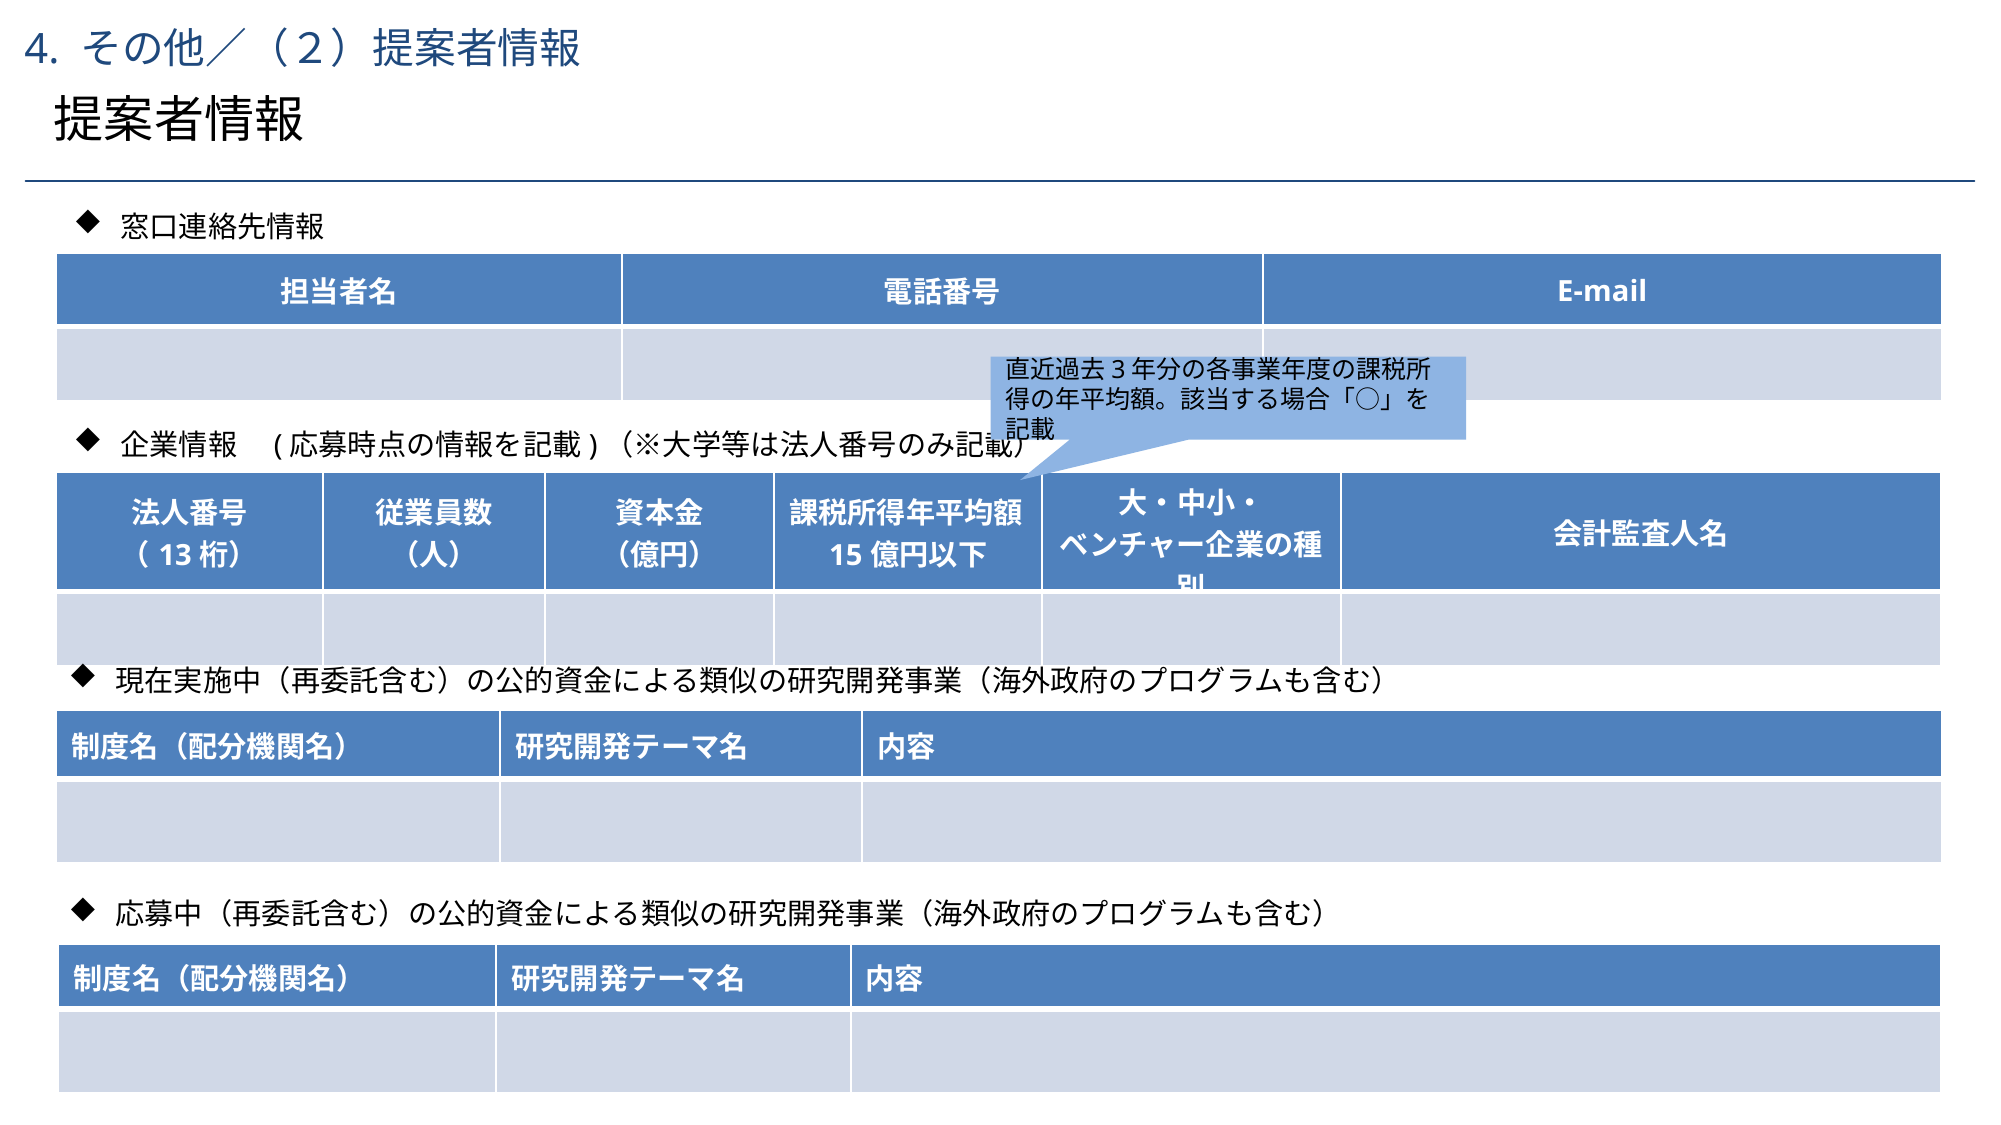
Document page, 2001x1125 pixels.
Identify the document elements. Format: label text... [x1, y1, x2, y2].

table_cell [1342, 594, 1940, 665]
table_header 大・中小・ ベンチャー企業の種別 [1043, 473, 1340, 589]
table_cell [623, 329, 1262, 400]
table_cell [324, 594, 544, 650]
table_header 内容 [863, 711, 1941, 776]
table_cell [501, 782, 861, 862]
table_cell [775, 594, 1041, 665]
table_cell [59, 1012, 495, 1092]
table_header 研究開発テーマ名 [501, 711, 861, 776]
text_box 直近過去3年分の各事業年度の課税所得の年平均額。該当する場合「○」を記載 [989, 355, 1467, 481]
table_header 制度名（配分機関名） [57, 711, 499, 776]
table_header 電話番号 [623, 254, 1262, 324]
text_box 企業情報 (応募時点の情報を記載)（※大学等は法人番号のみ記載） [58, 414, 903, 474]
table_header 従業員数 （人） [324, 474, 544, 589]
table_cell [546, 594, 773, 665]
table_cell [1264, 329, 1941, 400]
table_cell [57, 594, 322, 650]
text_box 現在実施中（再委託含む）の公的資金による類似の研究開発事業（海外政府のプログラムも含む） [53, 650, 769, 710]
table_header 研究開発テーマ名 [497, 945, 850, 1006]
table_header 課税所得年平均額15億円以下 [775, 473, 1041, 589]
text_box 4. その他／（２）提案者情報 [24, 28, 1818, 74]
table_cell [57, 782, 499, 862]
table_cell [863, 782, 1941, 862]
table_header 内容 [852, 945, 1940, 1006]
table_header 会計監査人名 [1342, 473, 1940, 589]
text_box 窓口連絡先情報 [58, 195, 774, 255]
table_header 法人番号 （13桁） [57, 473, 322, 589]
text_box 応募中（再委託含む）の公的資金による類似の研究開発事業（海外政府のプログラムも含む） [53, 883, 769, 943]
table_cell [852, 1012, 1940, 1092]
text_box 提案者情報 [53, 94, 1899, 149]
table_cell [497, 1012, 850, 1092]
table_header E-mail [1264, 254, 1941, 324]
table_cell [1043, 594, 1340, 665]
table_header 制度名（配分機関名） [59, 945, 495, 1006]
table_header 担当者名 [57, 254, 621, 324]
table_header 資本金 （億円） [546, 474, 773, 589]
table_cell [57, 329, 621, 400]
